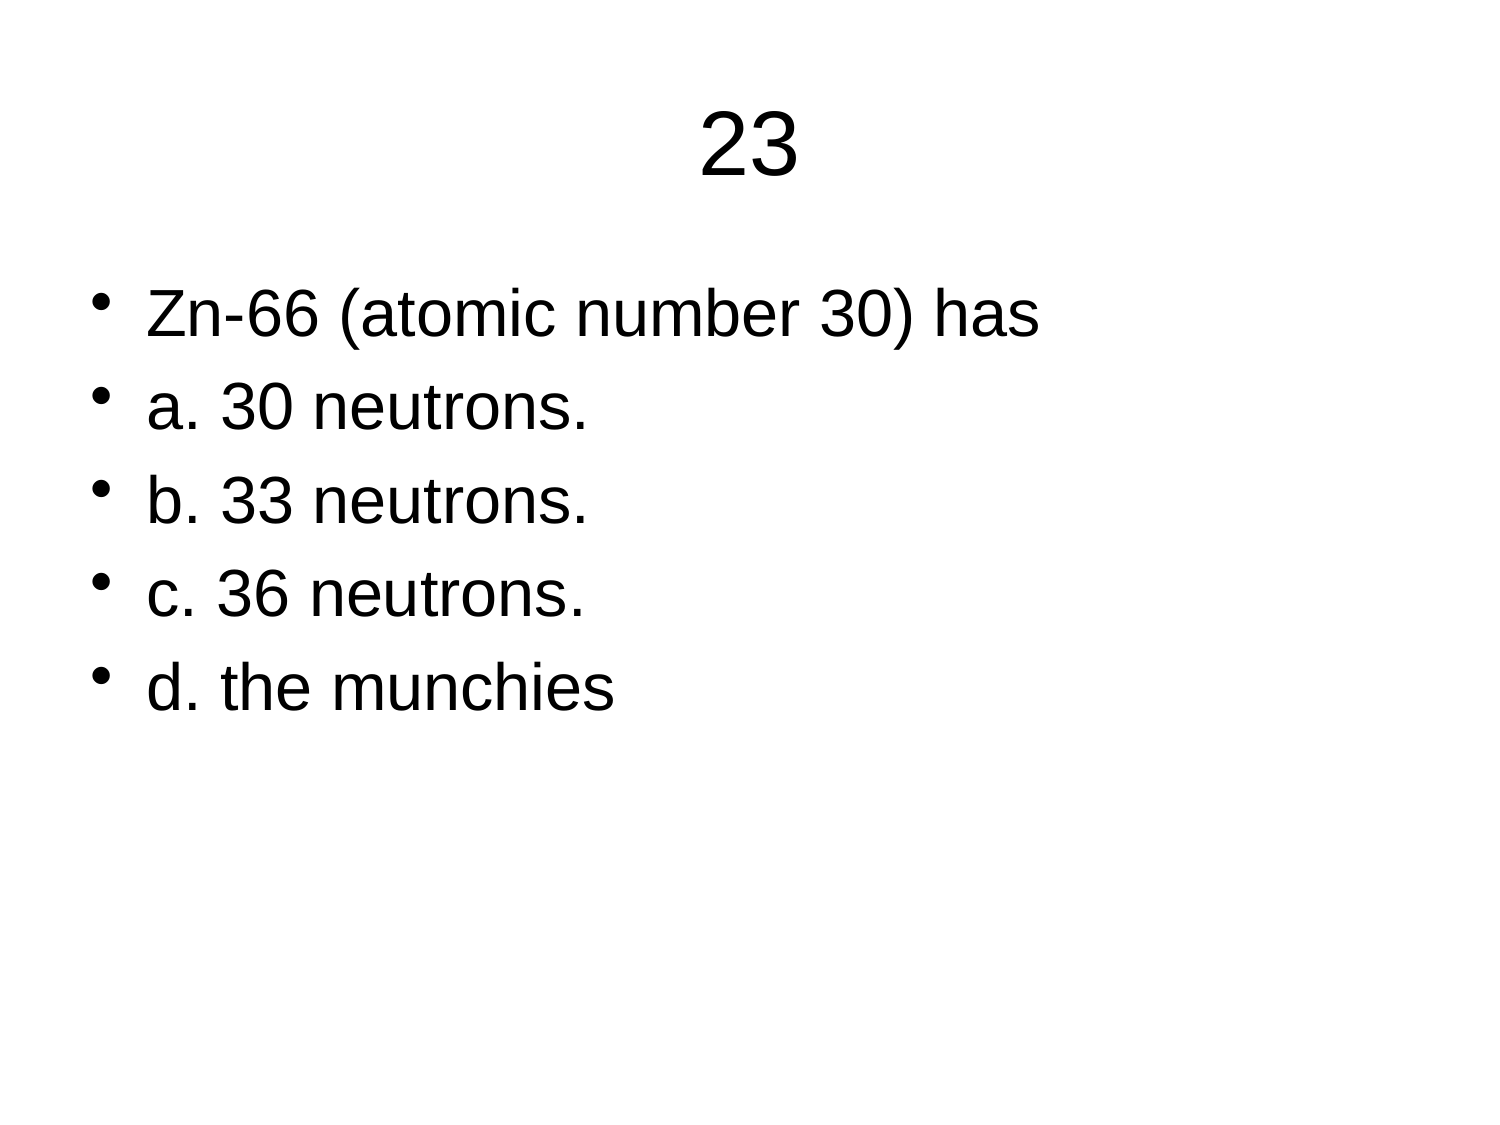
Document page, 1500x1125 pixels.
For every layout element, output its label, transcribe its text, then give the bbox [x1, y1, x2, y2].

title 23 [74, 44, 1426, 233]
list Zn-66 (atomic number 30) has a. 30 neutrons. b. 33 neutrons. c. 36 neutrons. d. the munchies [74, 262, 1426, 1006]
